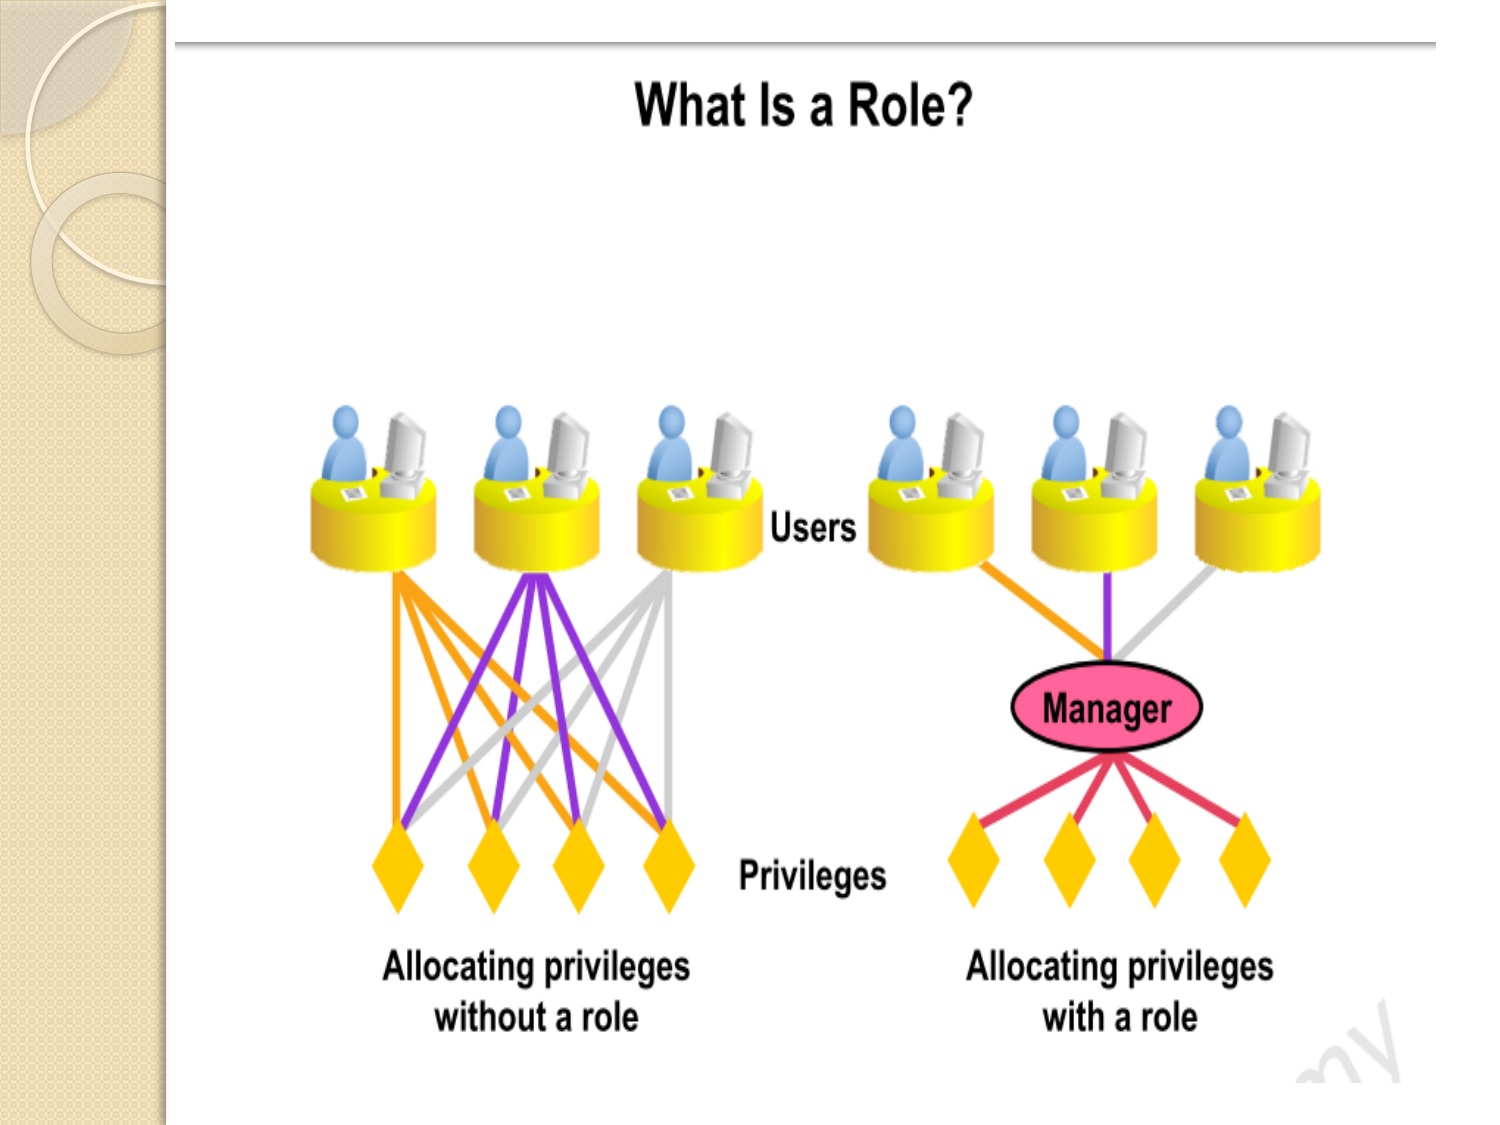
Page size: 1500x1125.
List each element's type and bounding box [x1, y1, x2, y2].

list [175, 42, 1436, 1083]
